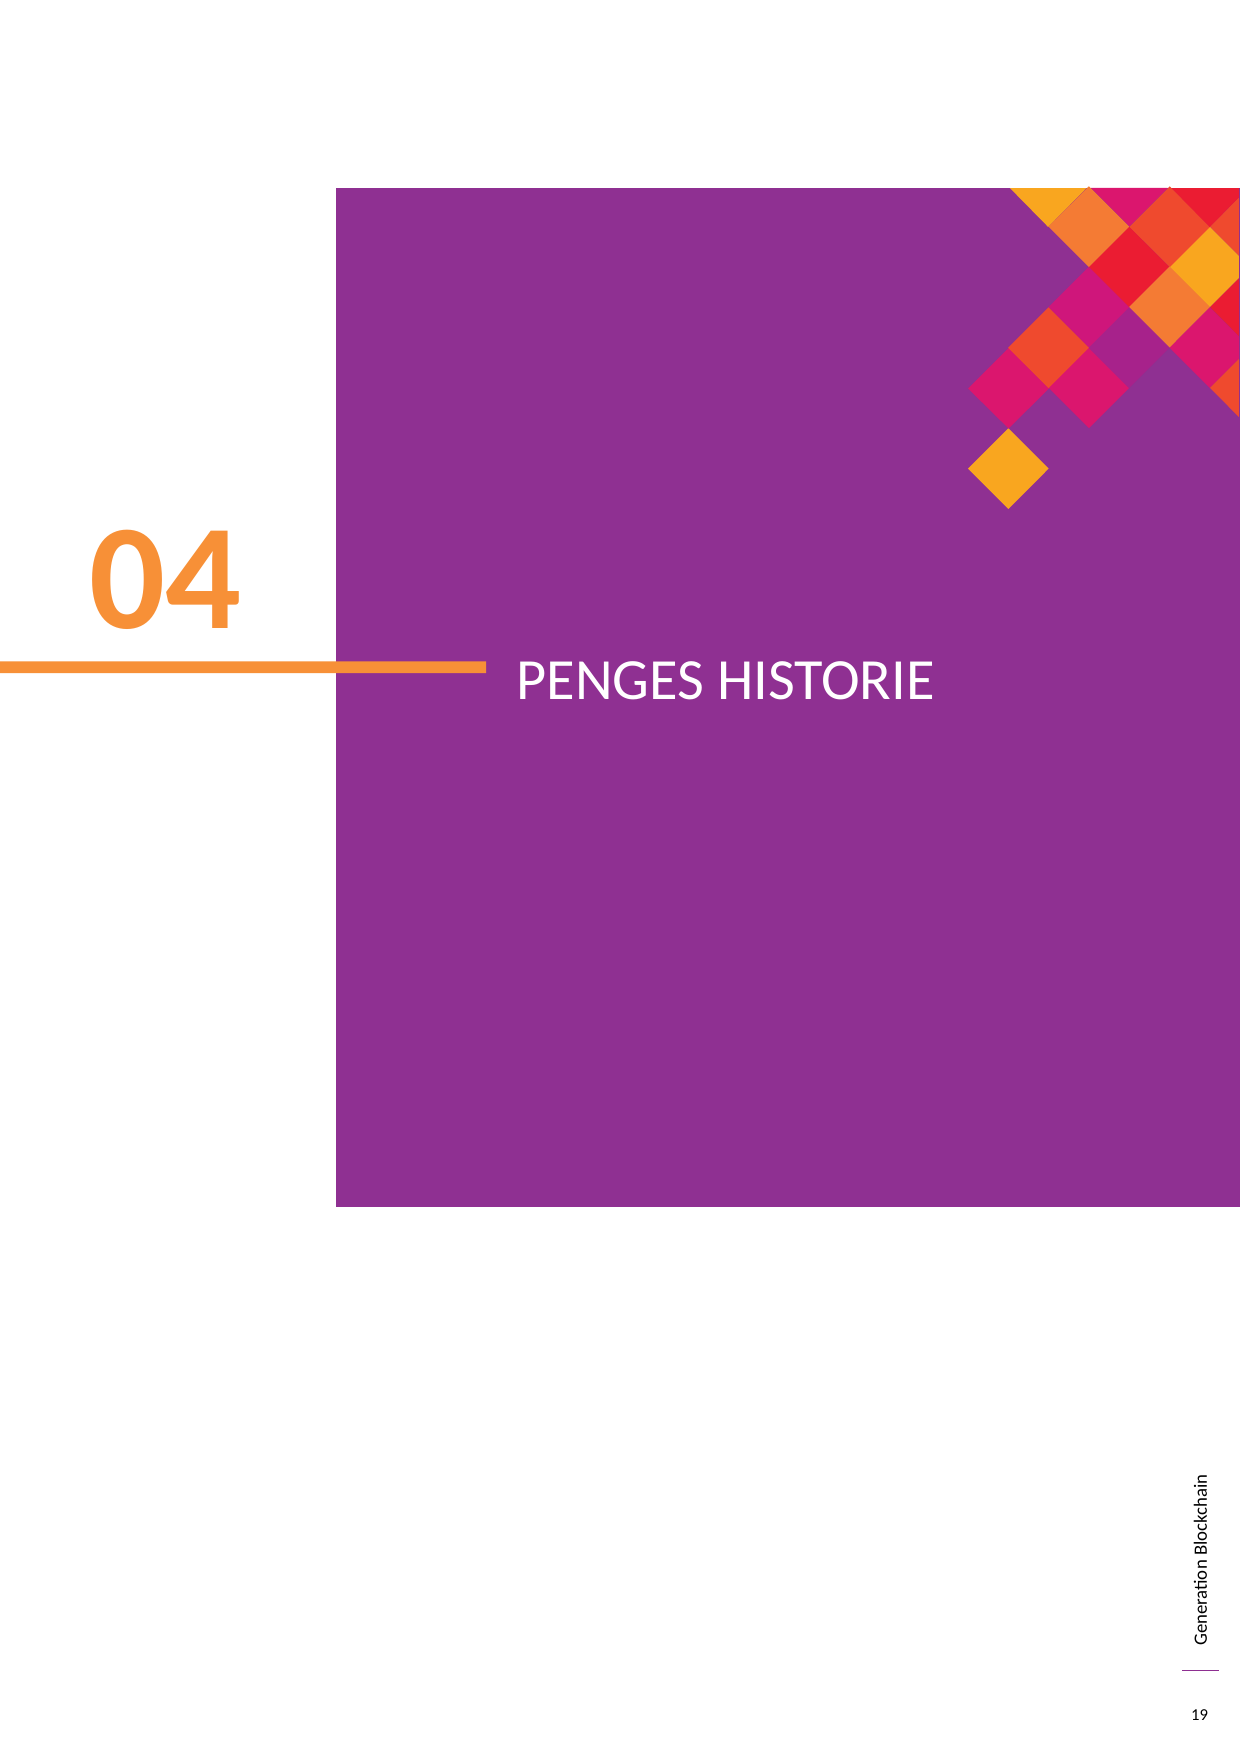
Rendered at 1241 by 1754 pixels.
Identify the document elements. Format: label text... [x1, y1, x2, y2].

list 04 [74, 471, 375, 727]
list PENGES HISTORIE [501, 634, 1074, 813]
slide_number 19 [1170, 1692, 1229, 1736]
